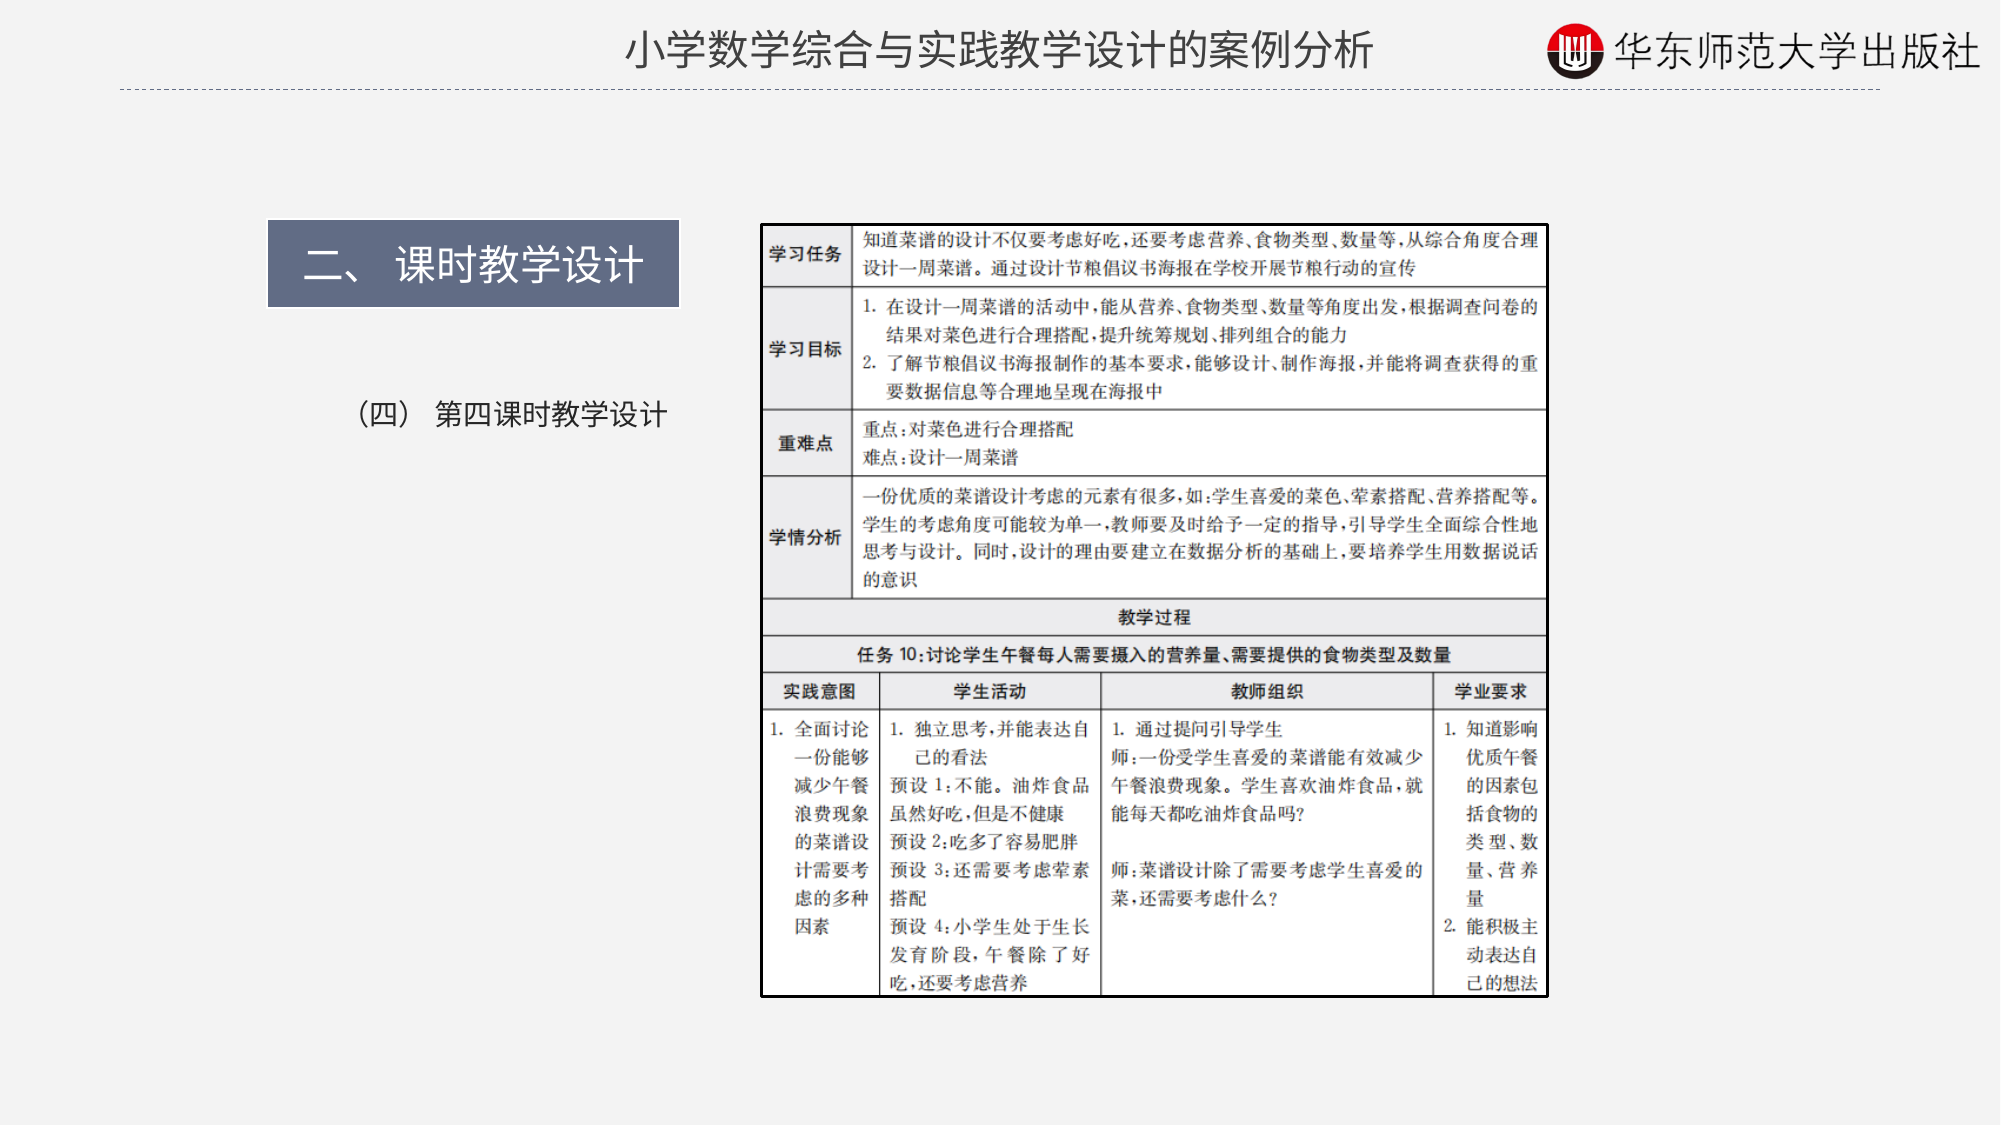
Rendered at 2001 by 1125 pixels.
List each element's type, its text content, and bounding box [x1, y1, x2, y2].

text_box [1536, 13, 1989, 83]
text_box （四） 第四课时教学设计 [267, 372, 760, 440]
text_box 二、 课时教学设计 [266, 218, 681, 309]
text_box 小学数学综合与实践教学设计的案例分析 [619, 23, 1381, 74]
picture [763, 225, 1546, 996]
